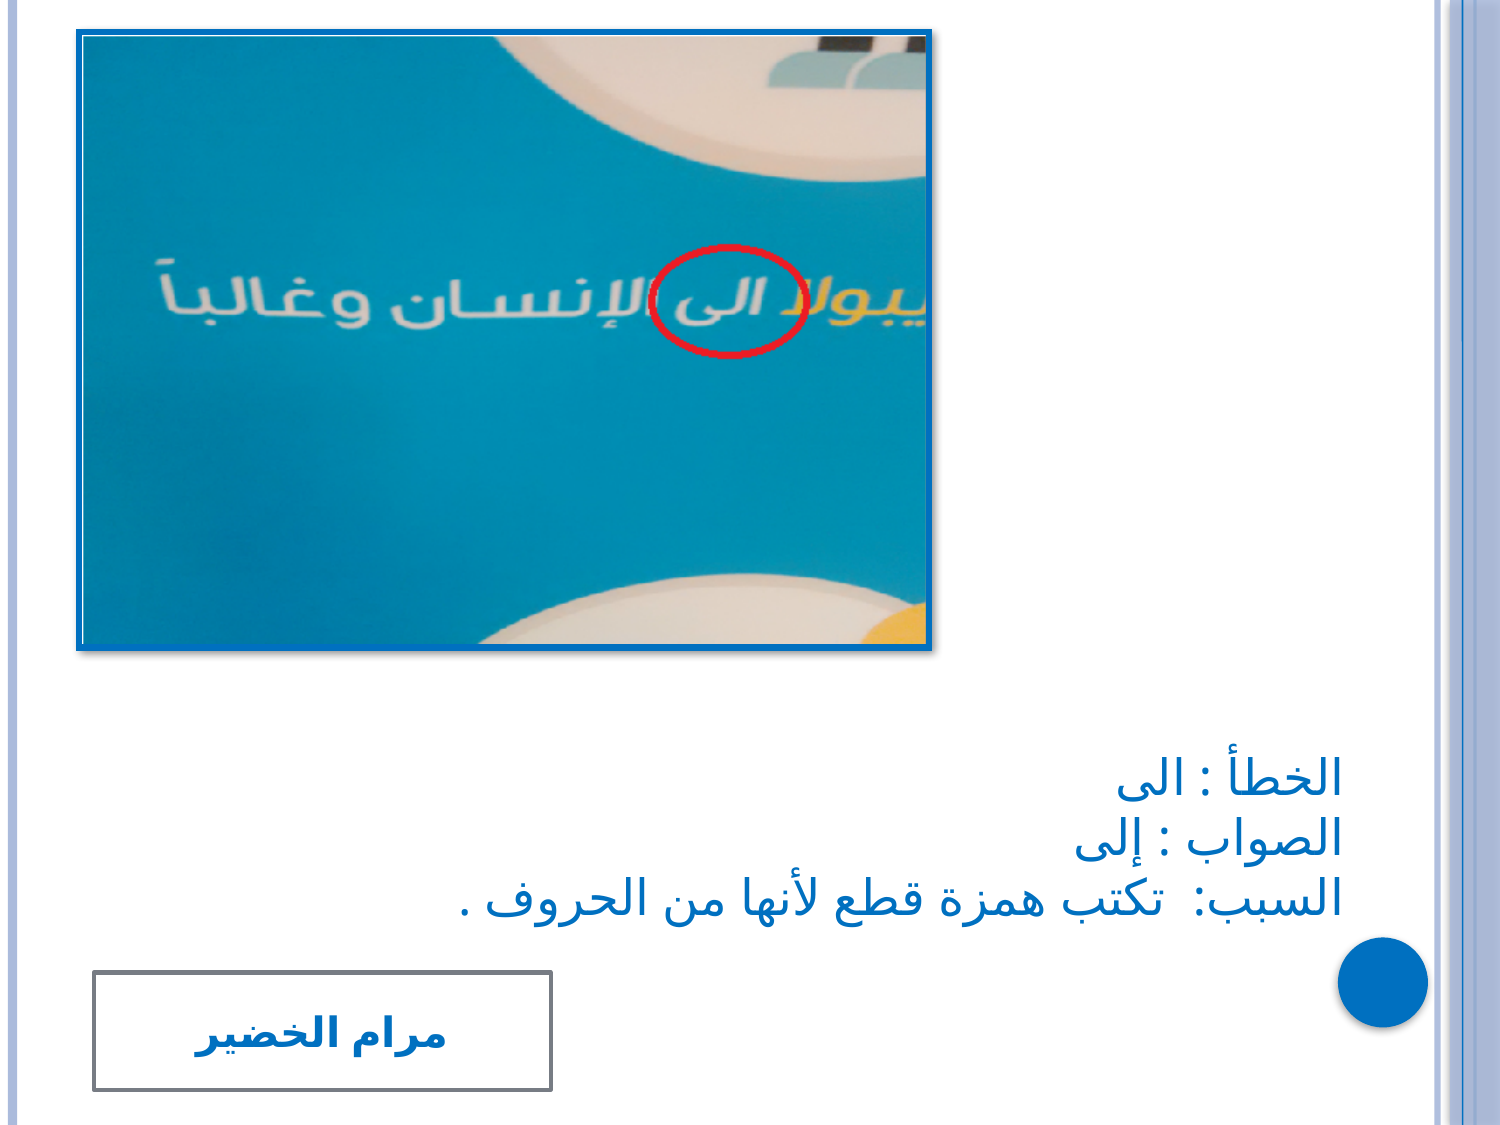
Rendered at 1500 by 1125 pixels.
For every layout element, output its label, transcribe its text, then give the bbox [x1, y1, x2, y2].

text_box الخطأ : الى الصواب : إلى السبب: تكتب همزة قطع لأنها من الحروف . [291, 736, 1361, 935]
picture [81, 34, 927, 646]
text_box مرام الخضير [92, 970, 553, 1092]
